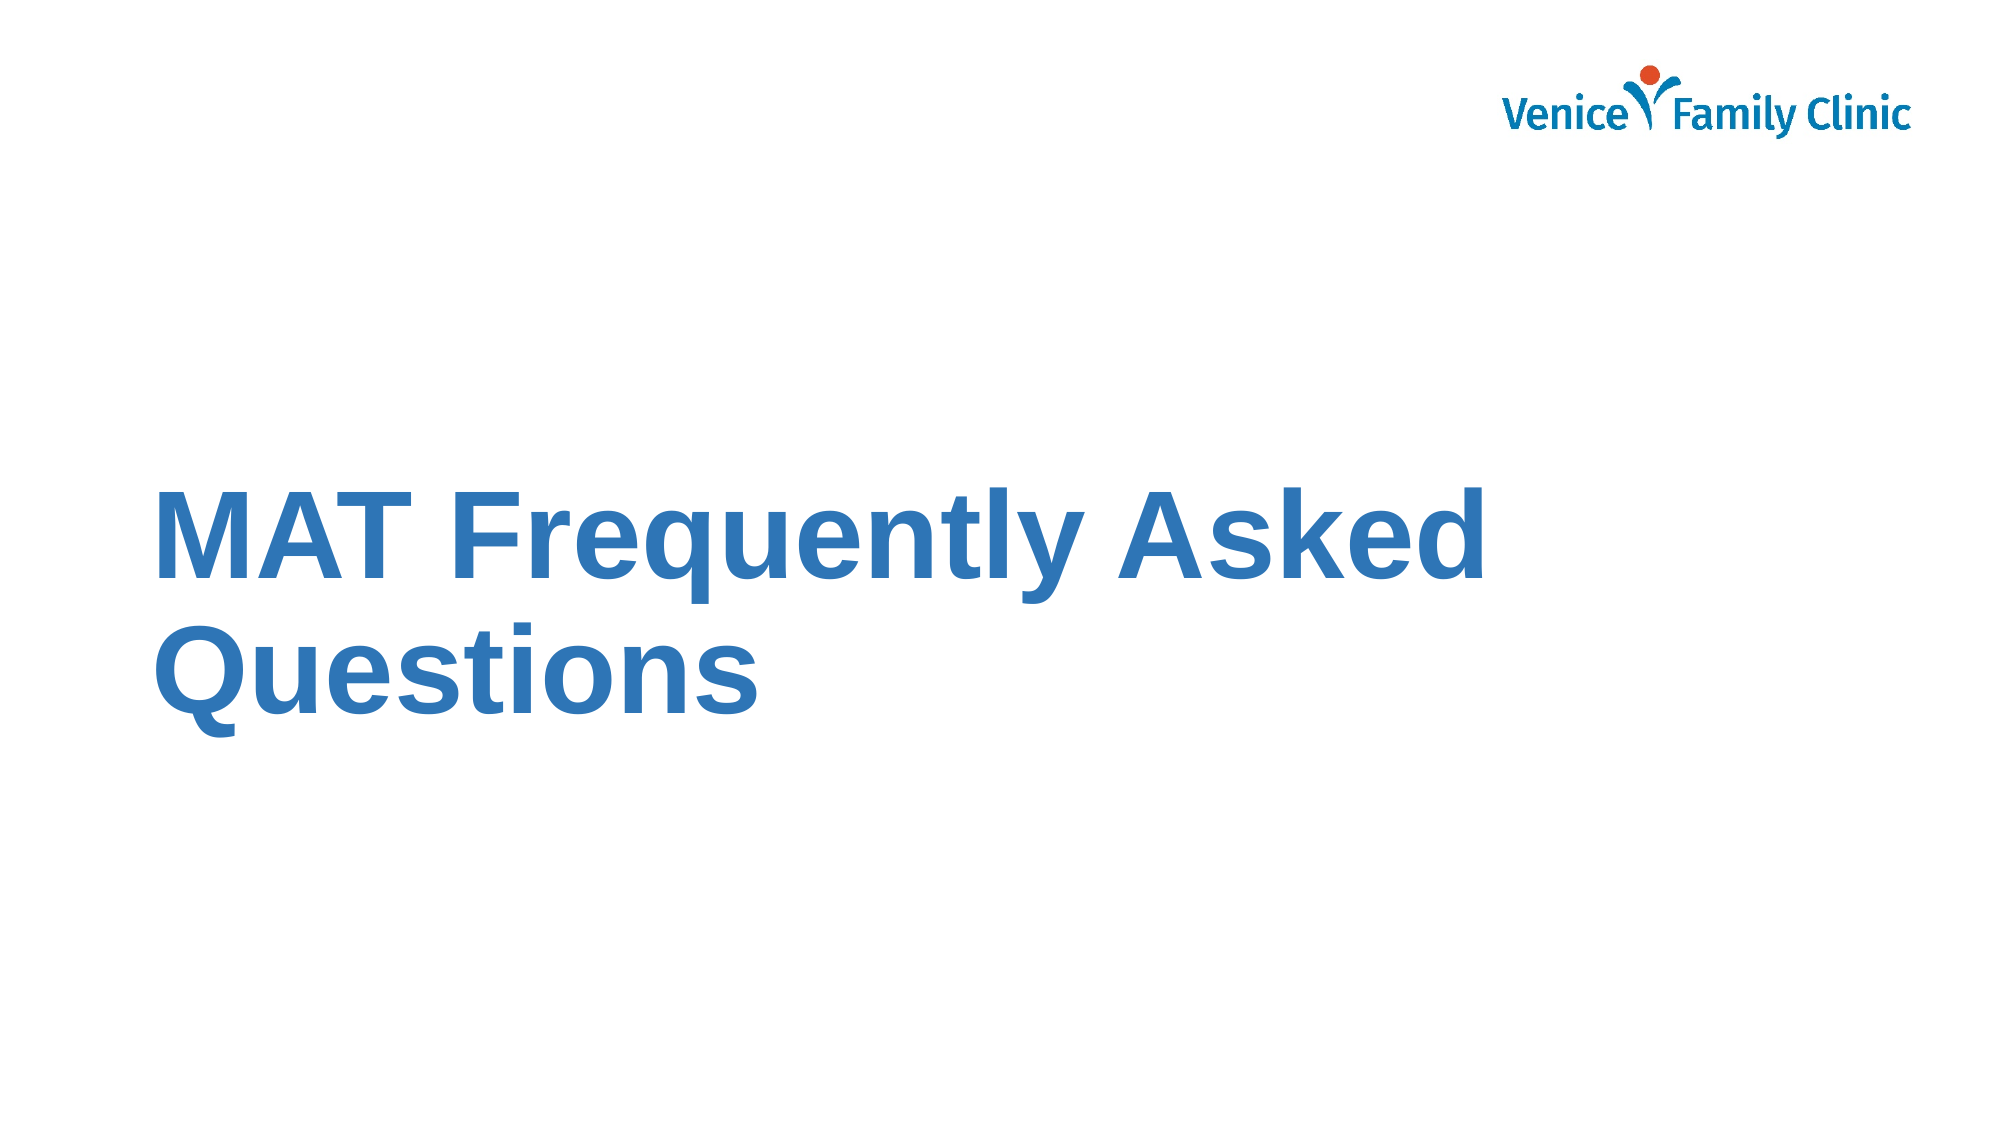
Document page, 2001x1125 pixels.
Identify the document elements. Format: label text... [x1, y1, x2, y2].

title MAT Frequently Asked Questions [136, 280, 1862, 749]
picture [1497, 59, 1916, 144]
